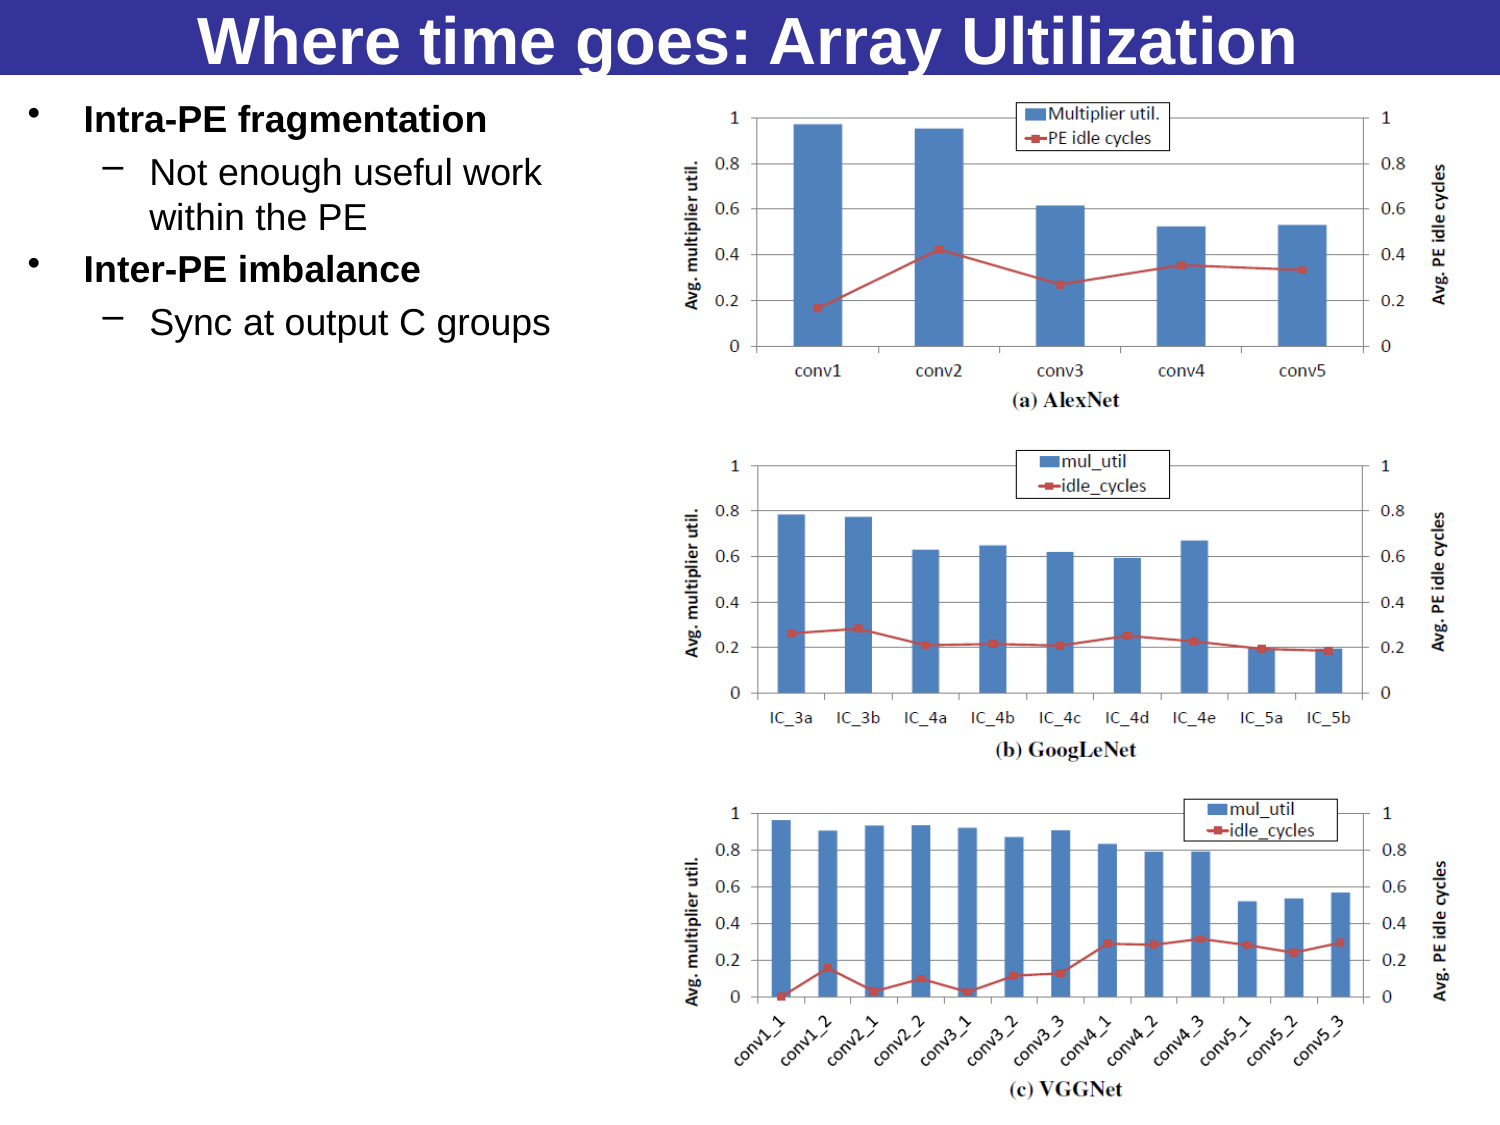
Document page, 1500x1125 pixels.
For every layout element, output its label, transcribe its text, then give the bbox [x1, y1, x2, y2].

title Where time goes: Array Ultilization [0, 0, 1500, 75]
list Intra-PE fragmentation Not enough useful work within the PE Inter-PE imbalance Sync at output C groups [12, 87, 638, 1088]
picture [674, 91, 1463, 1123]
